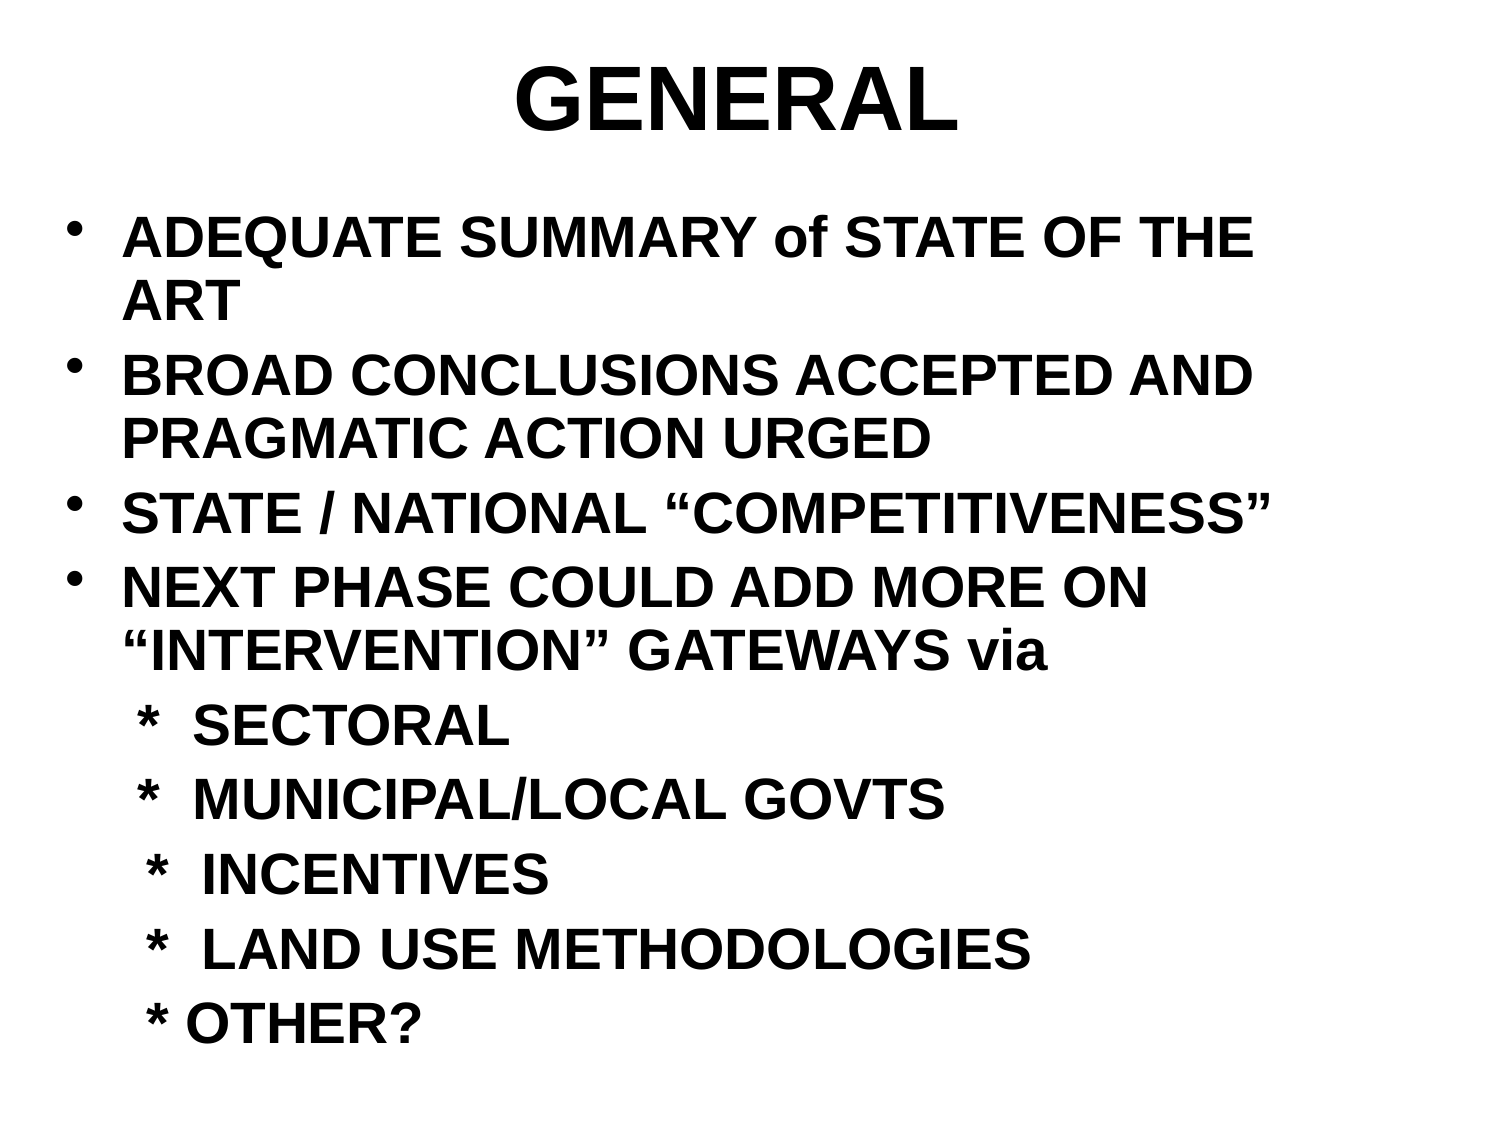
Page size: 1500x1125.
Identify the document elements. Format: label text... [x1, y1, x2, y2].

title GENERAL [99, 0, 1376, 188]
list ADEQUATE SUMMARY of STATE OF THE ART BROAD CONCLUSIONS ACCEPTED AND PRAGMATIC ACTION URGED STATE / NATIONAL “COMPETITIVENESS” NEXT PHASE COULD ADD MORE ON “INTERVENTION” GATEWAYS via * SECTORAL * MUNICIPAL/LOCAL GOVTS * INCENTIVES * LAND USE METHODOLOGIES * OTHER? [49, 199, 1326, 876]
